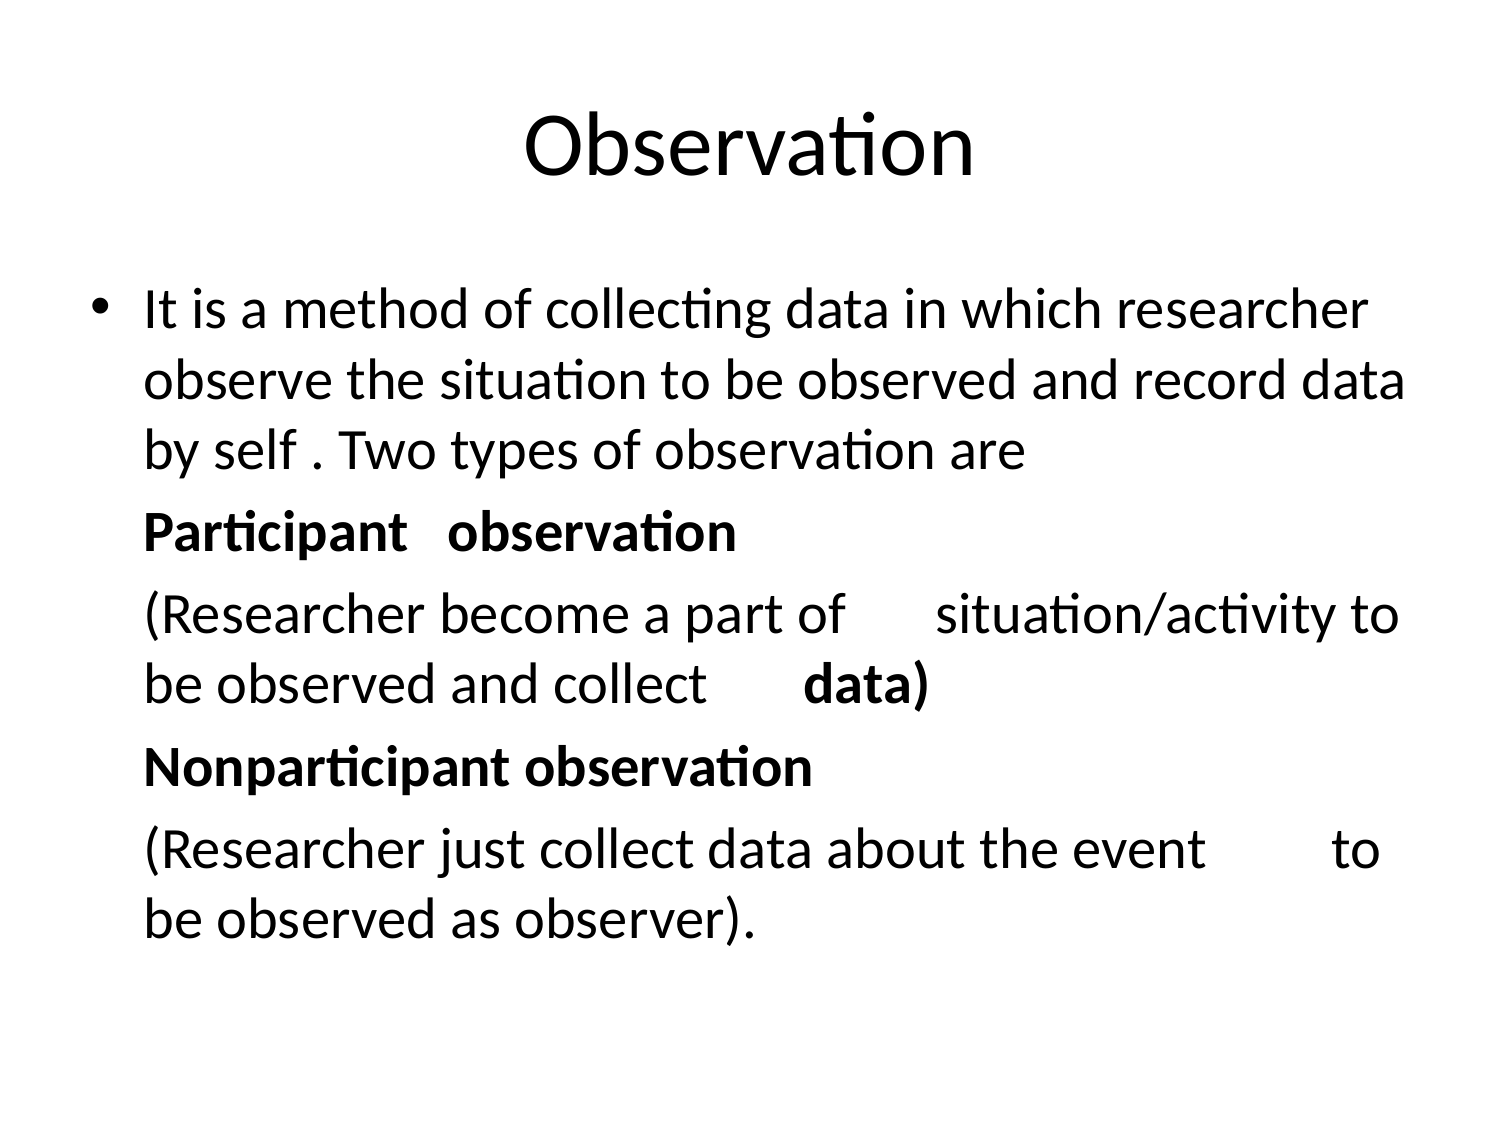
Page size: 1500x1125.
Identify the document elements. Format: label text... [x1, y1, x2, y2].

title Observation [75, 45, 1425, 233]
list It is a method of collecting data in which researcher observe the situation to be observed and record data by self . Two types of observation are Participant observation (Researcher become a part of situation/activity to be observed and collect data) Nonparticipant observation (Researcher just collect data about the event to be observed as observer). [75, 262, 1425, 1005]
